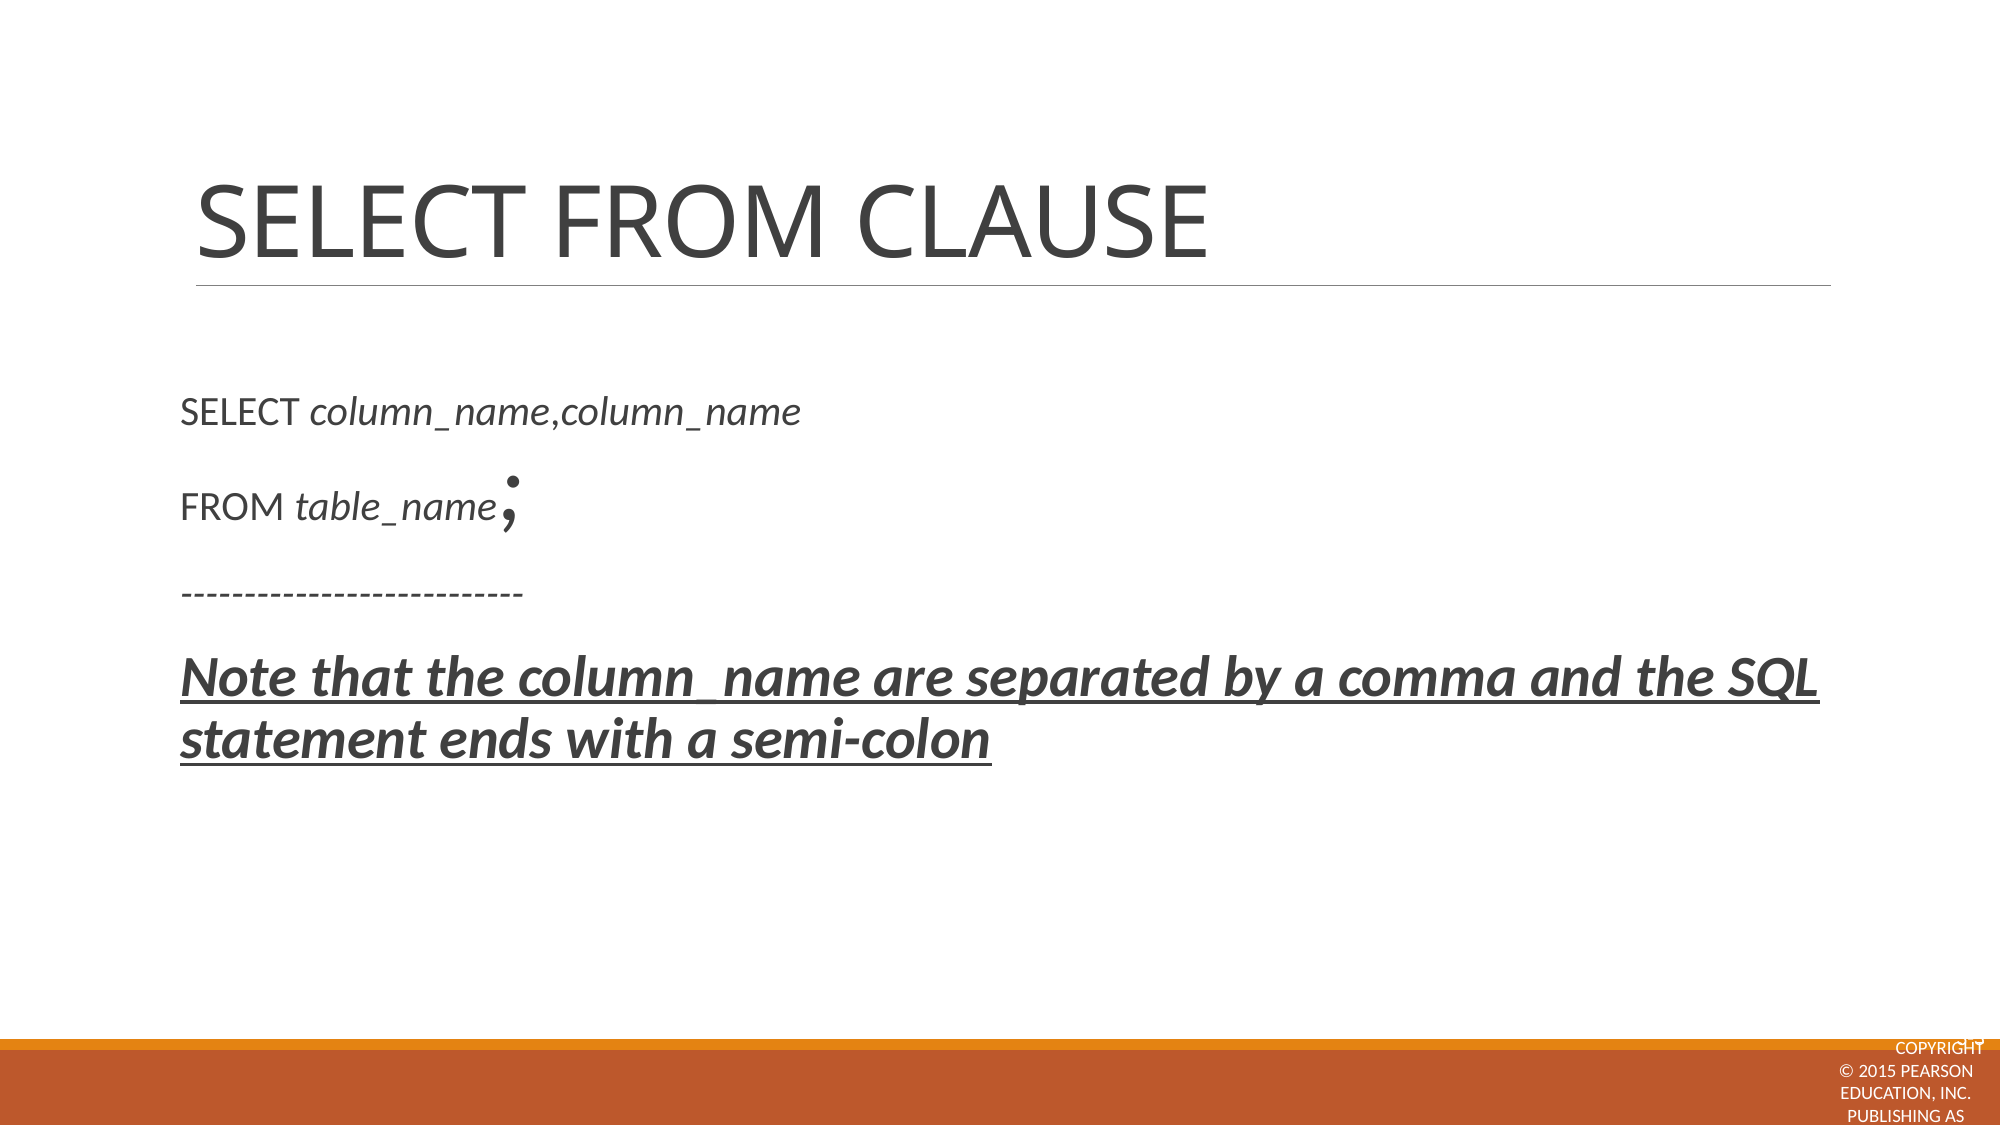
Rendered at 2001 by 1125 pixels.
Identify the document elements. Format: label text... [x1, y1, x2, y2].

title SELECT FROM CLAUSE [180, 47, 1830, 285]
slide_number 3-3 [750, 1006, 2000, 1067]
list SELECT column_name,column_name FROM table_name; --------------------------- Note that the column_name are separated by a comma and the SQL statement ends with a semi-colon [180, 302, 1830, 963]
